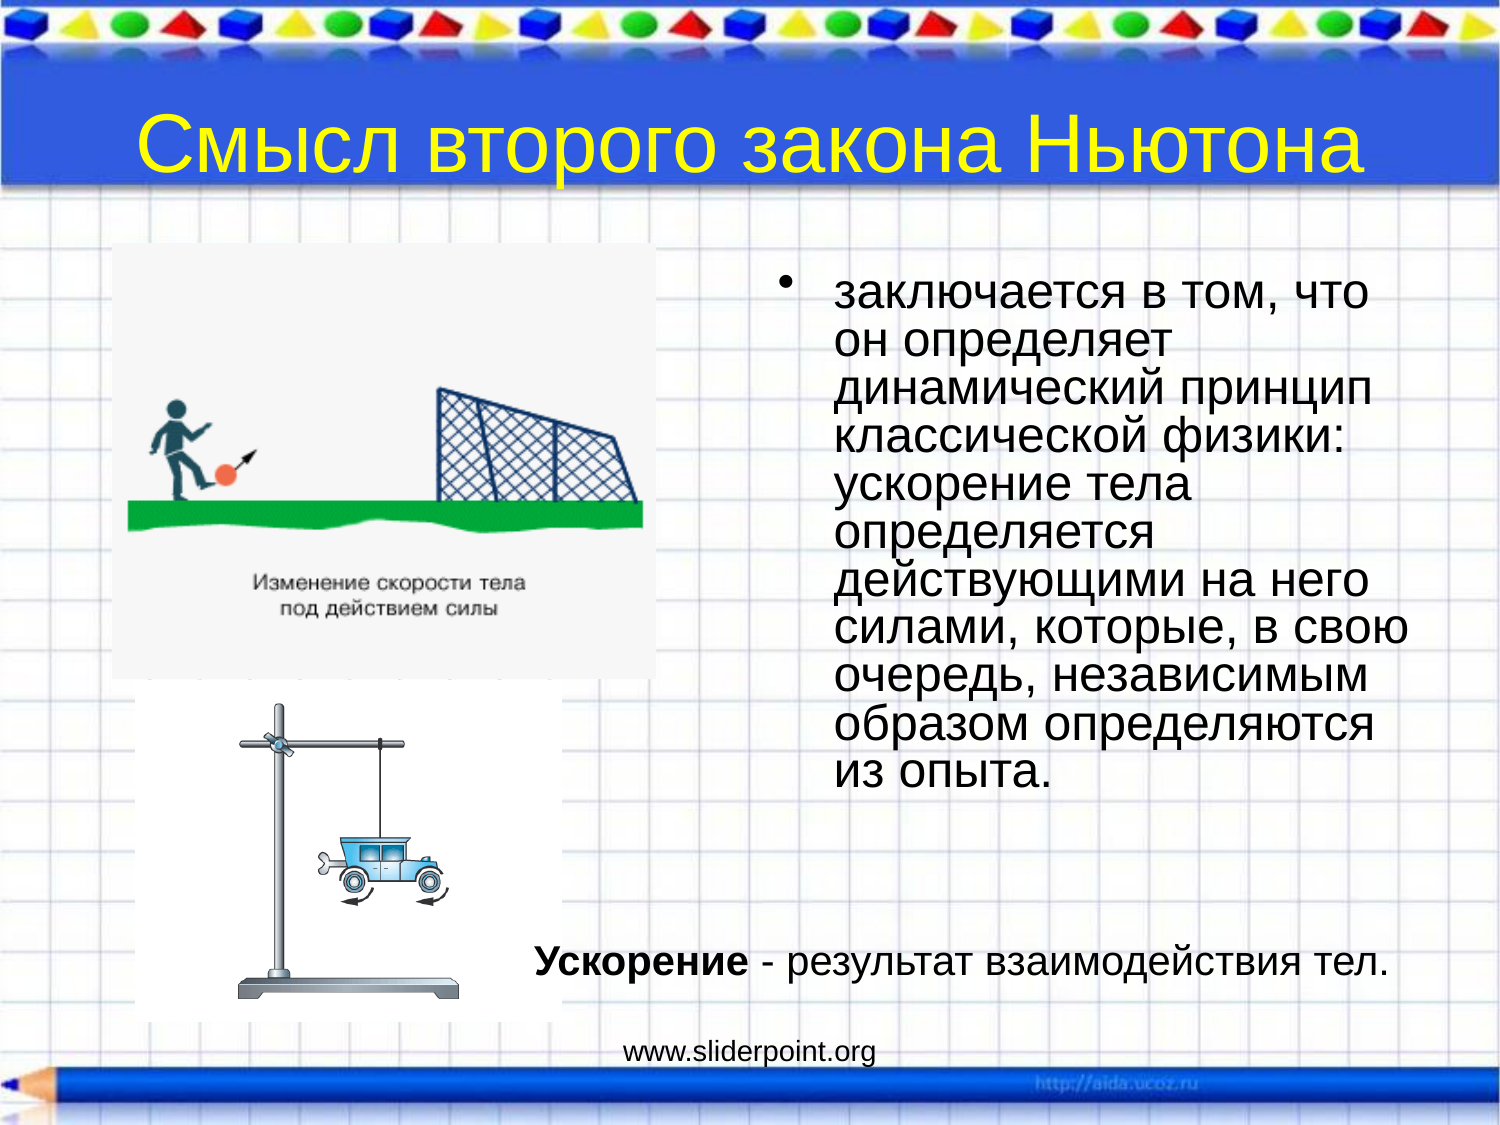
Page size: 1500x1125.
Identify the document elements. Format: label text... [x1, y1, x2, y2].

picture [0, 0, 1500, 1125]
list заключается в том, что он определяет динамический принцип классической физики: ускорение тела определяется действующими на него силами, которые, в свою очередь, независимым образом определяются из опыта. [762, 262, 1426, 835]
footer www.sliderpoint.org [512, 1024, 988, 1103]
text_box Ускорение - результат взаимодействия тел. [566, 926, 1416, 992]
title Смысл второго закона Ньютона [74, 44, 1426, 233]
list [111, 243, 656, 679]
